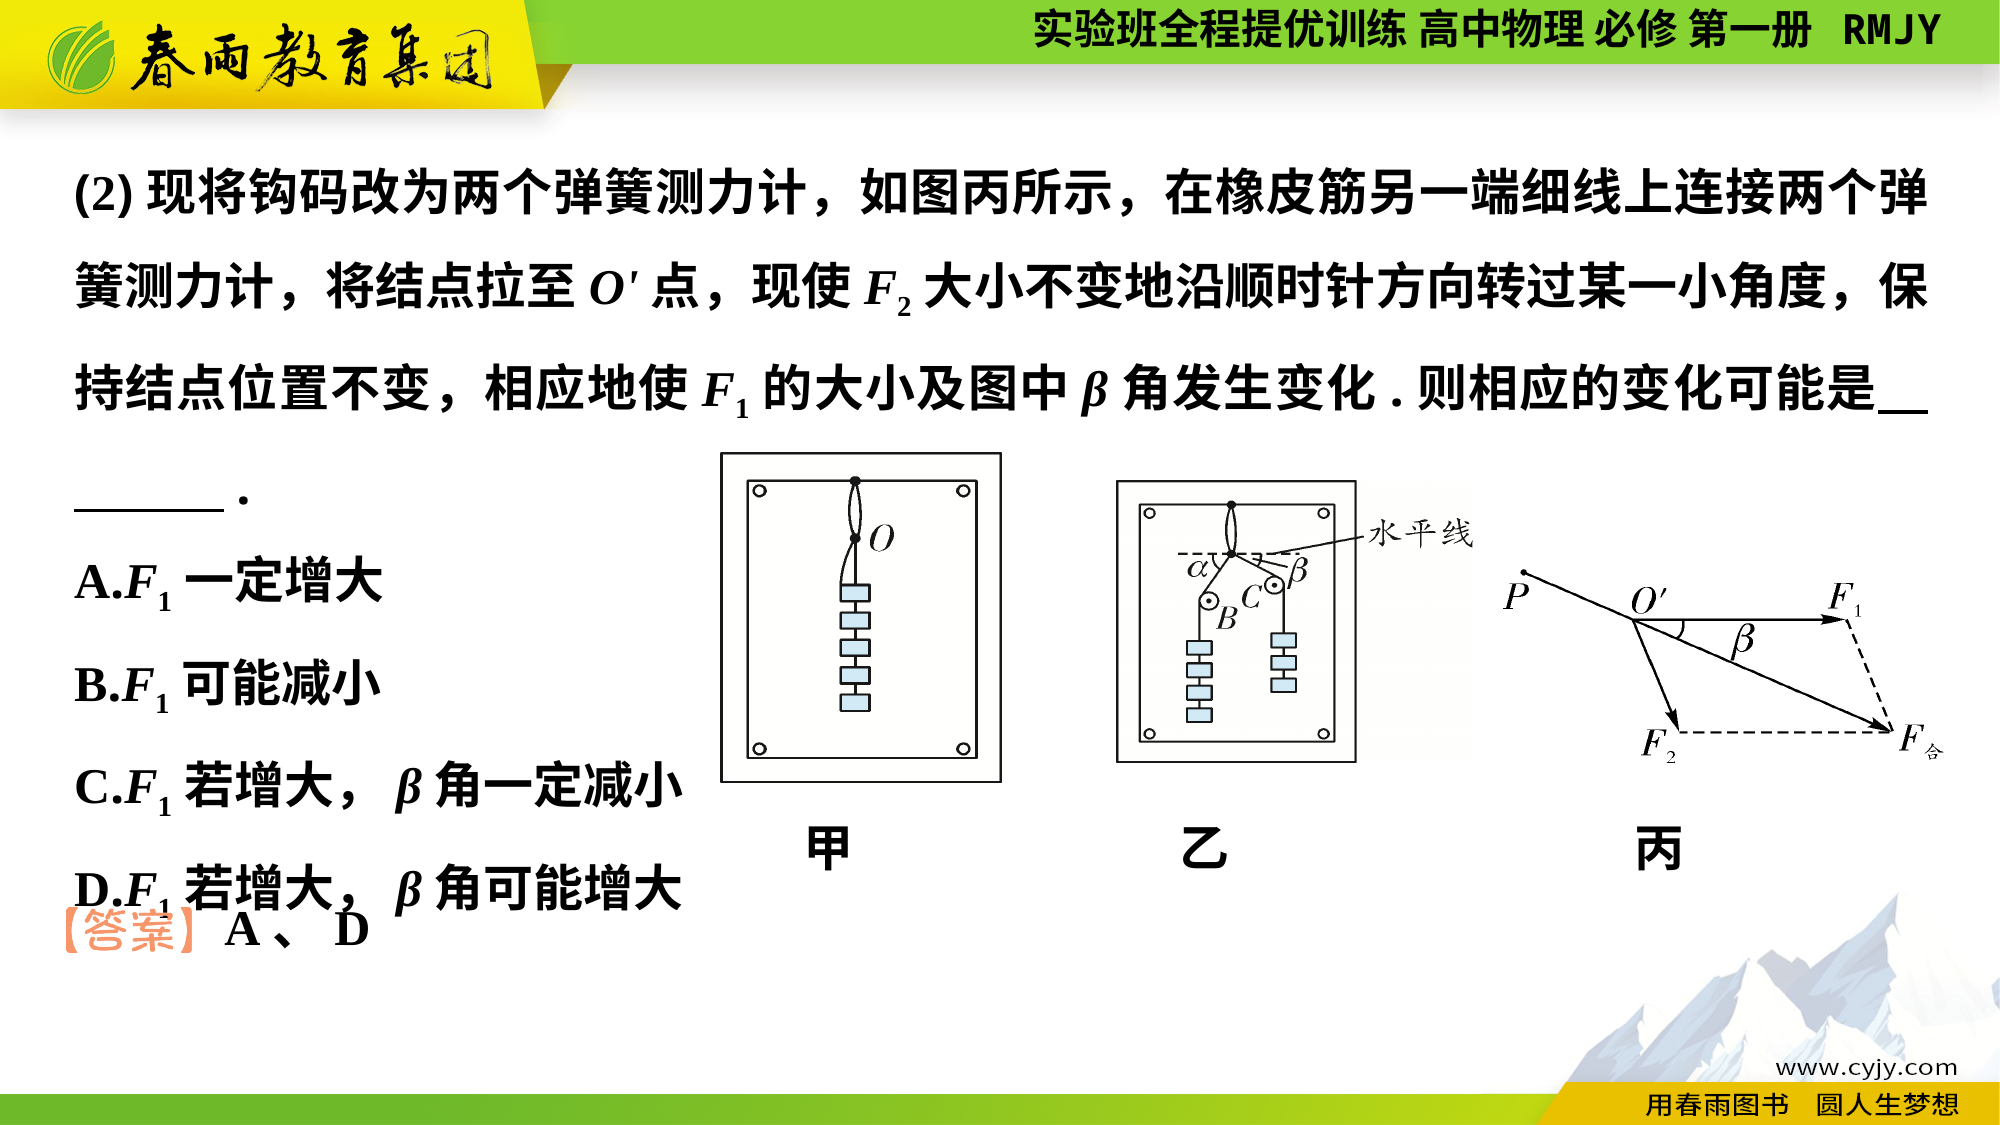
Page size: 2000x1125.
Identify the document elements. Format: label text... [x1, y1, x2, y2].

text_box A、D [209, 888, 386, 964]
picture [0, 0, 2000, 1125]
text_box 甲 乙 丙 [788, 779, 1944, 885]
list (2)现将钩码改为两个弹簧测力计，如图丙所示，在橡皮筋另一端细线上连接两个弹簧测力计，将结点拉至O'点，现使F2大小不变地沿顺时针方向转过某一小角度，保持结点位置不变，相应地使F1的大小及图中β角发生变化.则相应的变化可能是 . A.F1一定增大 B.F1可能减小 C.F1若增大，β角一定减小 D.F1若增大，β角可能增大 [59, 122, 1944, 865]
